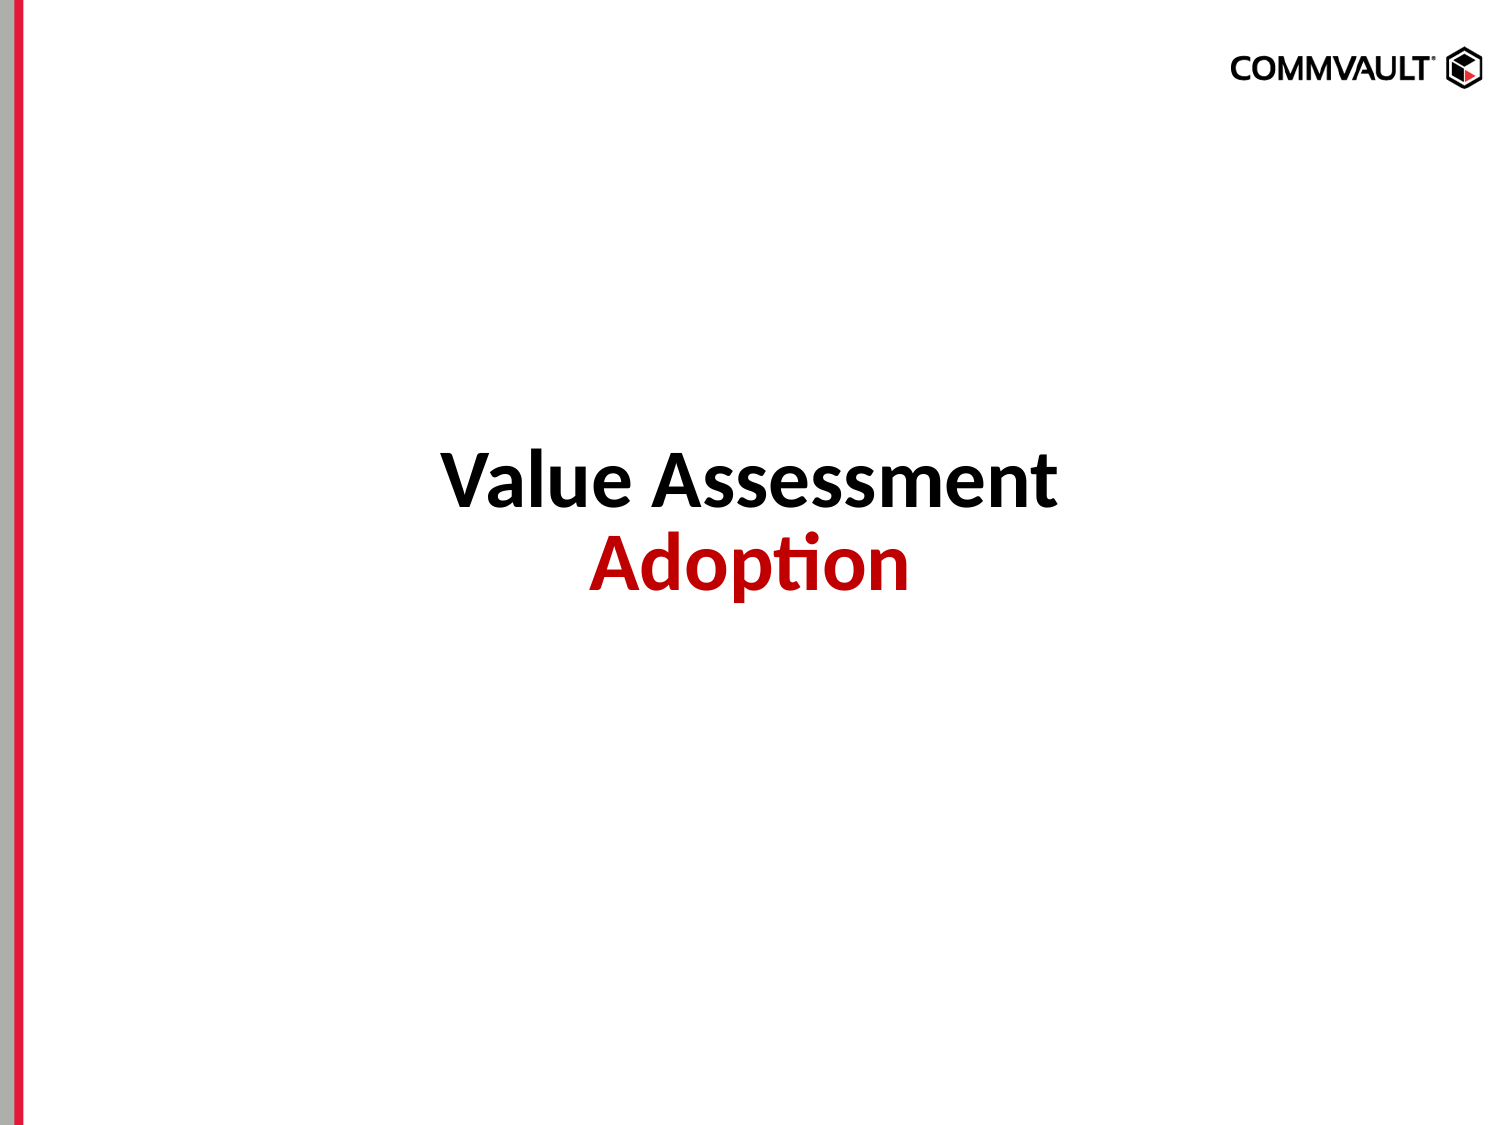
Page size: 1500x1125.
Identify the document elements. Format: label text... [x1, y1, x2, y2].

picture [1231, 46, 1483, 89]
title Value Assessment Adoption [155, 431, 1346, 624]
